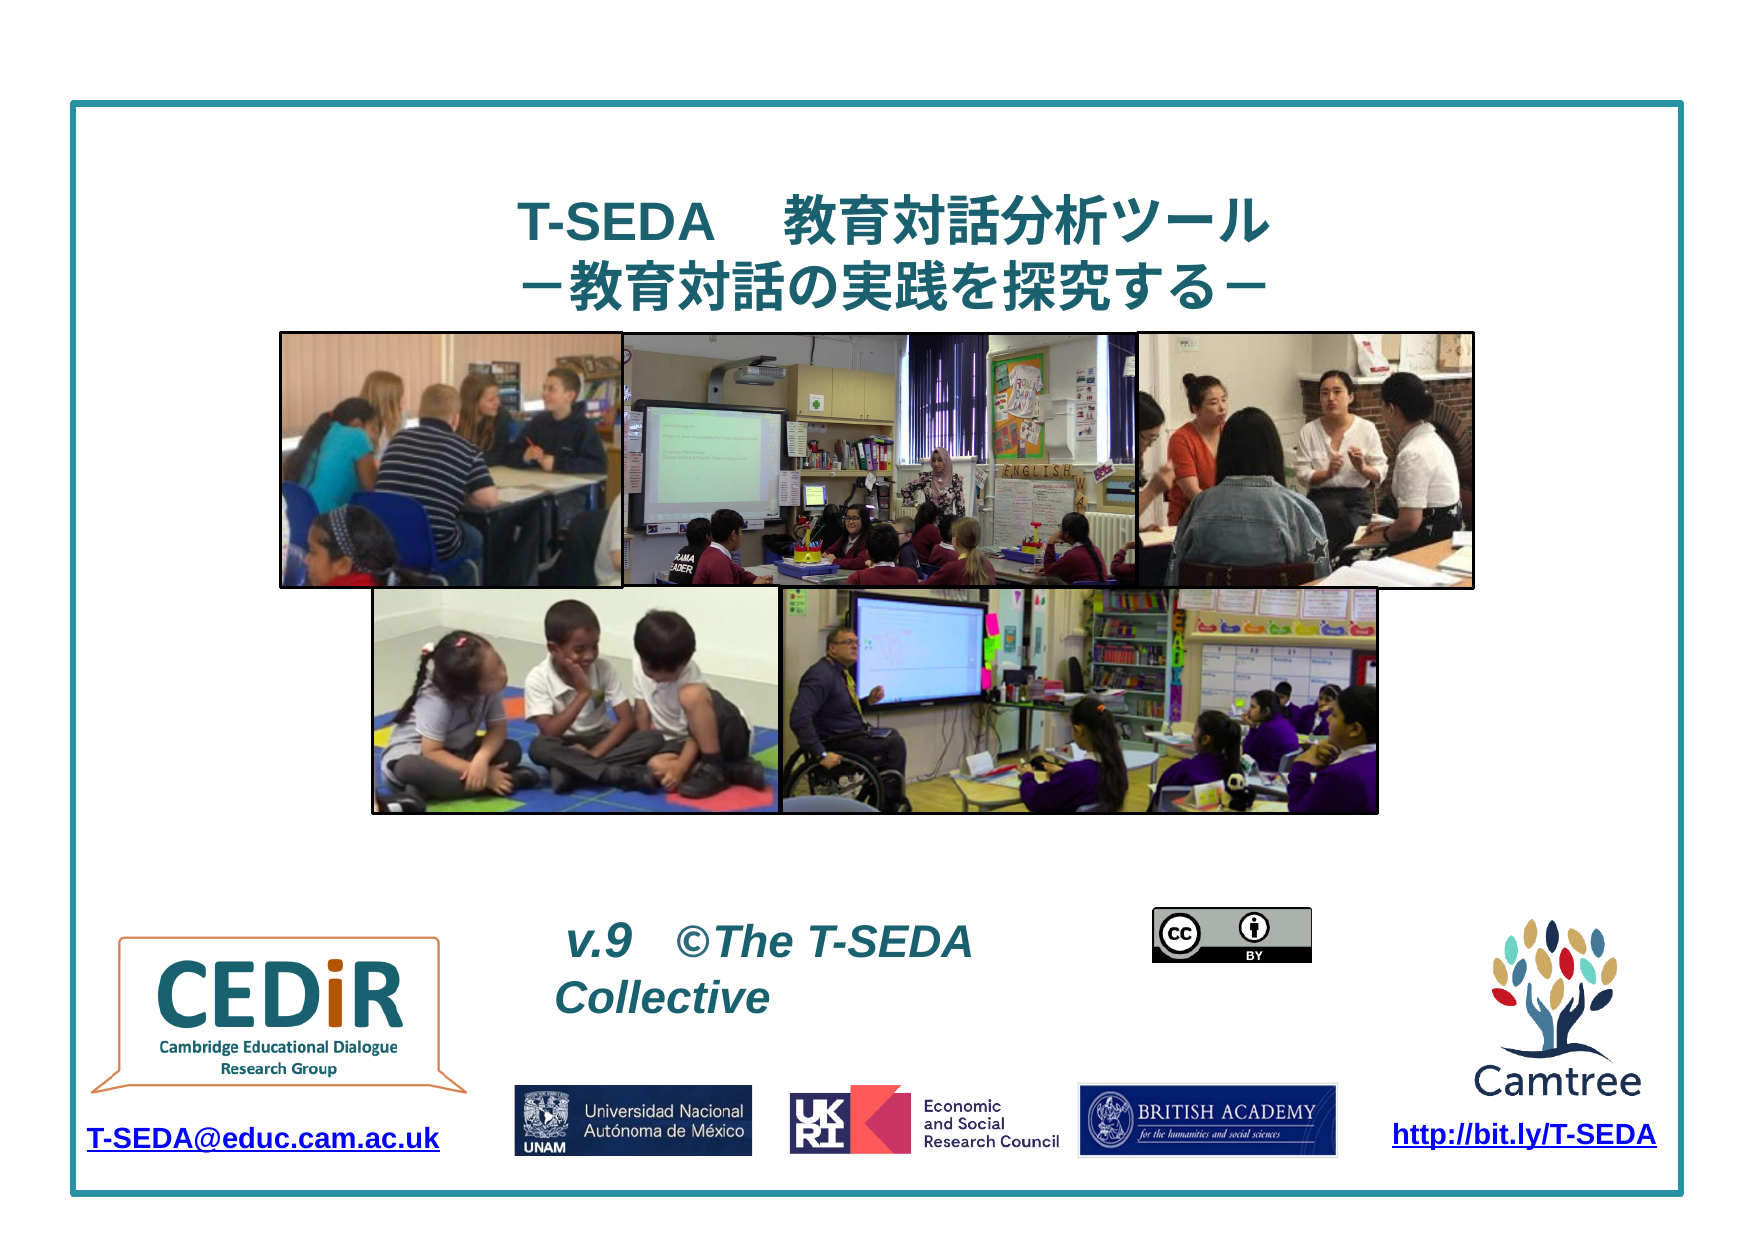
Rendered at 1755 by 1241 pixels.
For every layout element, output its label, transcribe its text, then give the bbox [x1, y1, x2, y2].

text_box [280, 332, 1474, 814]
text_box [73, 103, 1681, 1194]
text_box [789, 1085, 1059, 1154]
text_box [514, 1085, 753, 1156]
text_box T-SEDA@educ.cam.ac.uk [25, 1115, 626, 1156]
picture [1426, 883, 1690, 1146]
text_box [1077, 1082, 1339, 1159]
text_box [89, 932, 468, 1095]
text_box v.9 ©The T-SEDA Collective [552, 870, 1178, 1023]
text_box http://bit.ly/T-SEDA [1377, 1107, 1735, 1198]
picture [1151, 907, 1312, 963]
